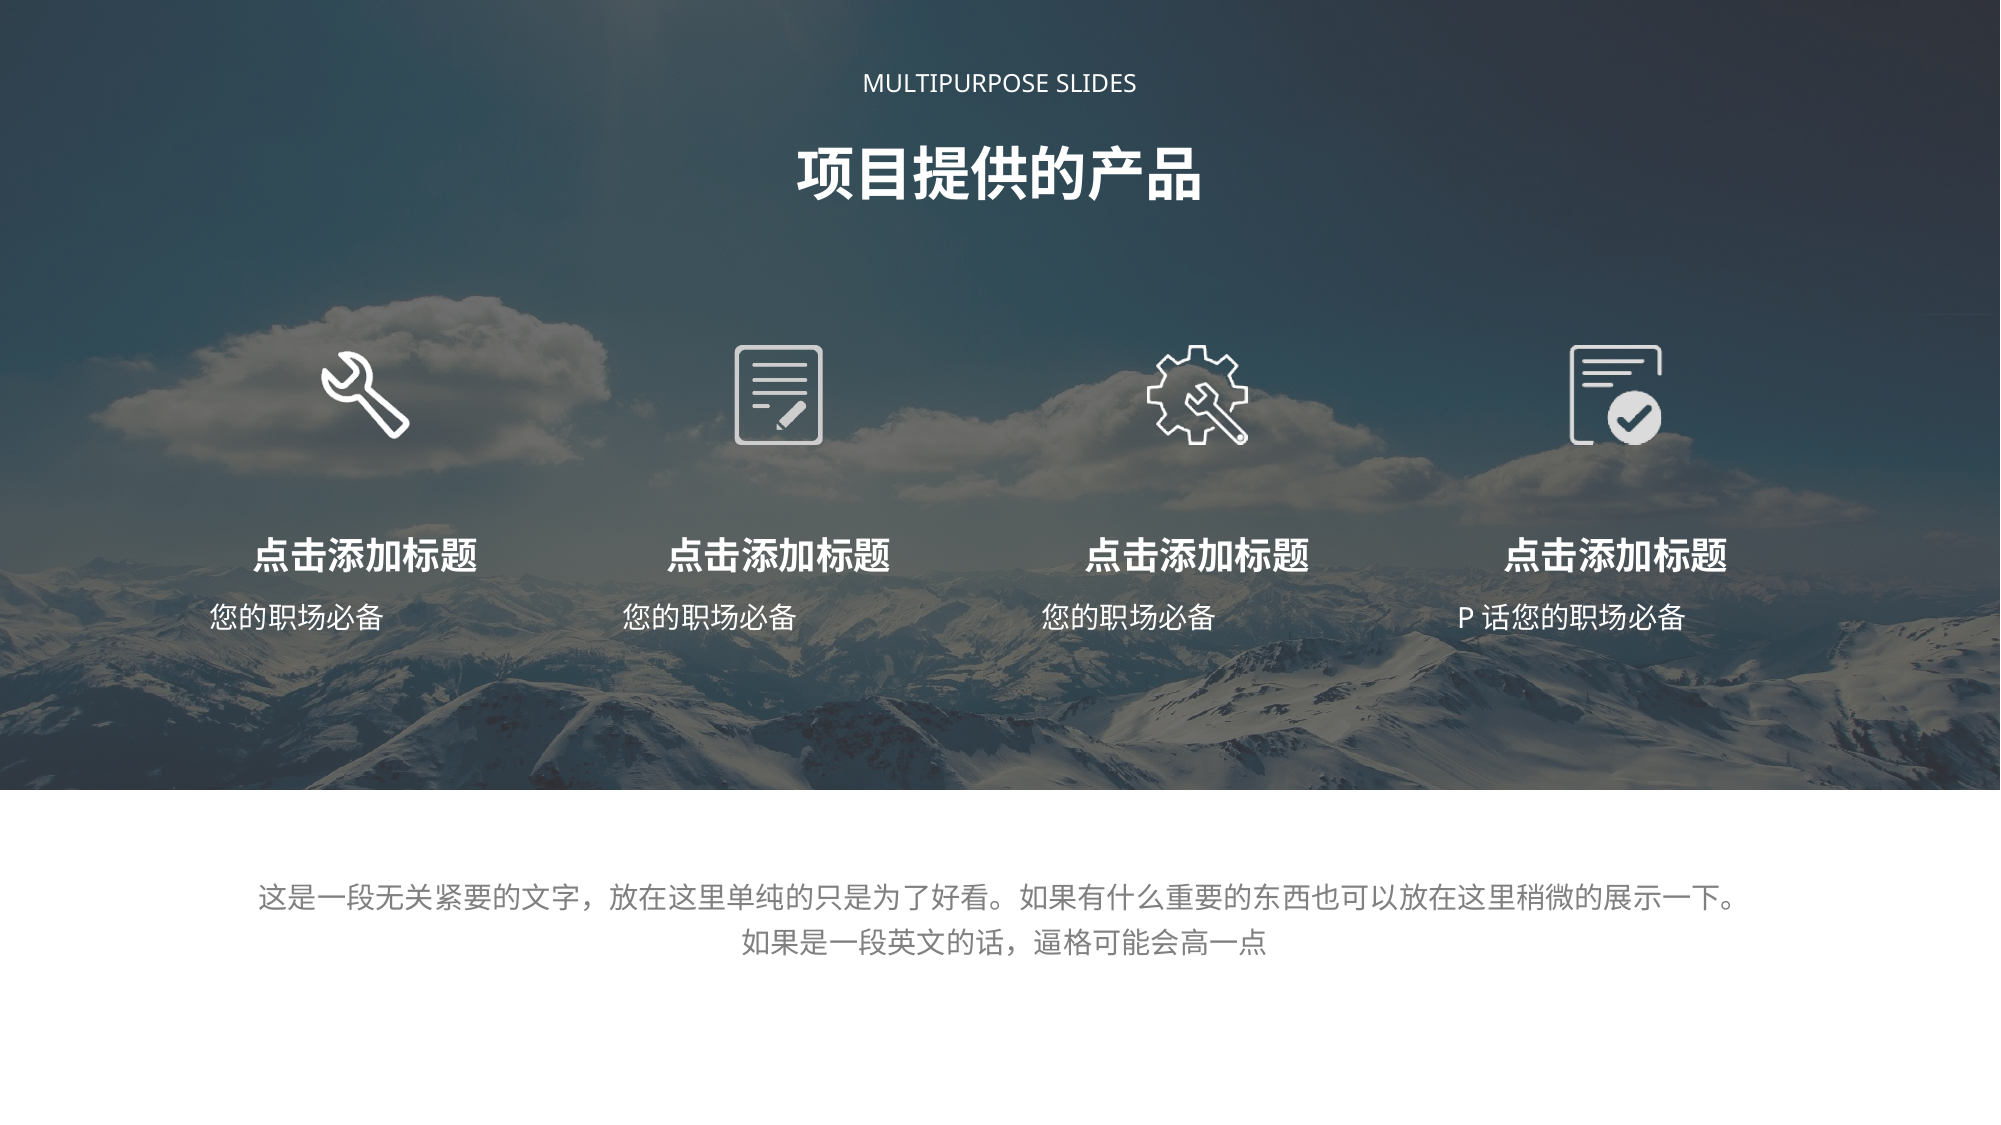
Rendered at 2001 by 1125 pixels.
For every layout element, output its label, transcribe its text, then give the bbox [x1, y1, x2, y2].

text_box 这是一段无关紧要的文字，放在这里单纯的只是为了好看。如果有什么重要的东西也可以放在这里稍微的展示一下。 如果是一段英文的话，逼格可能会高一点 [243, 861, 1766, 968]
picture [0, 0, 2000, 790]
